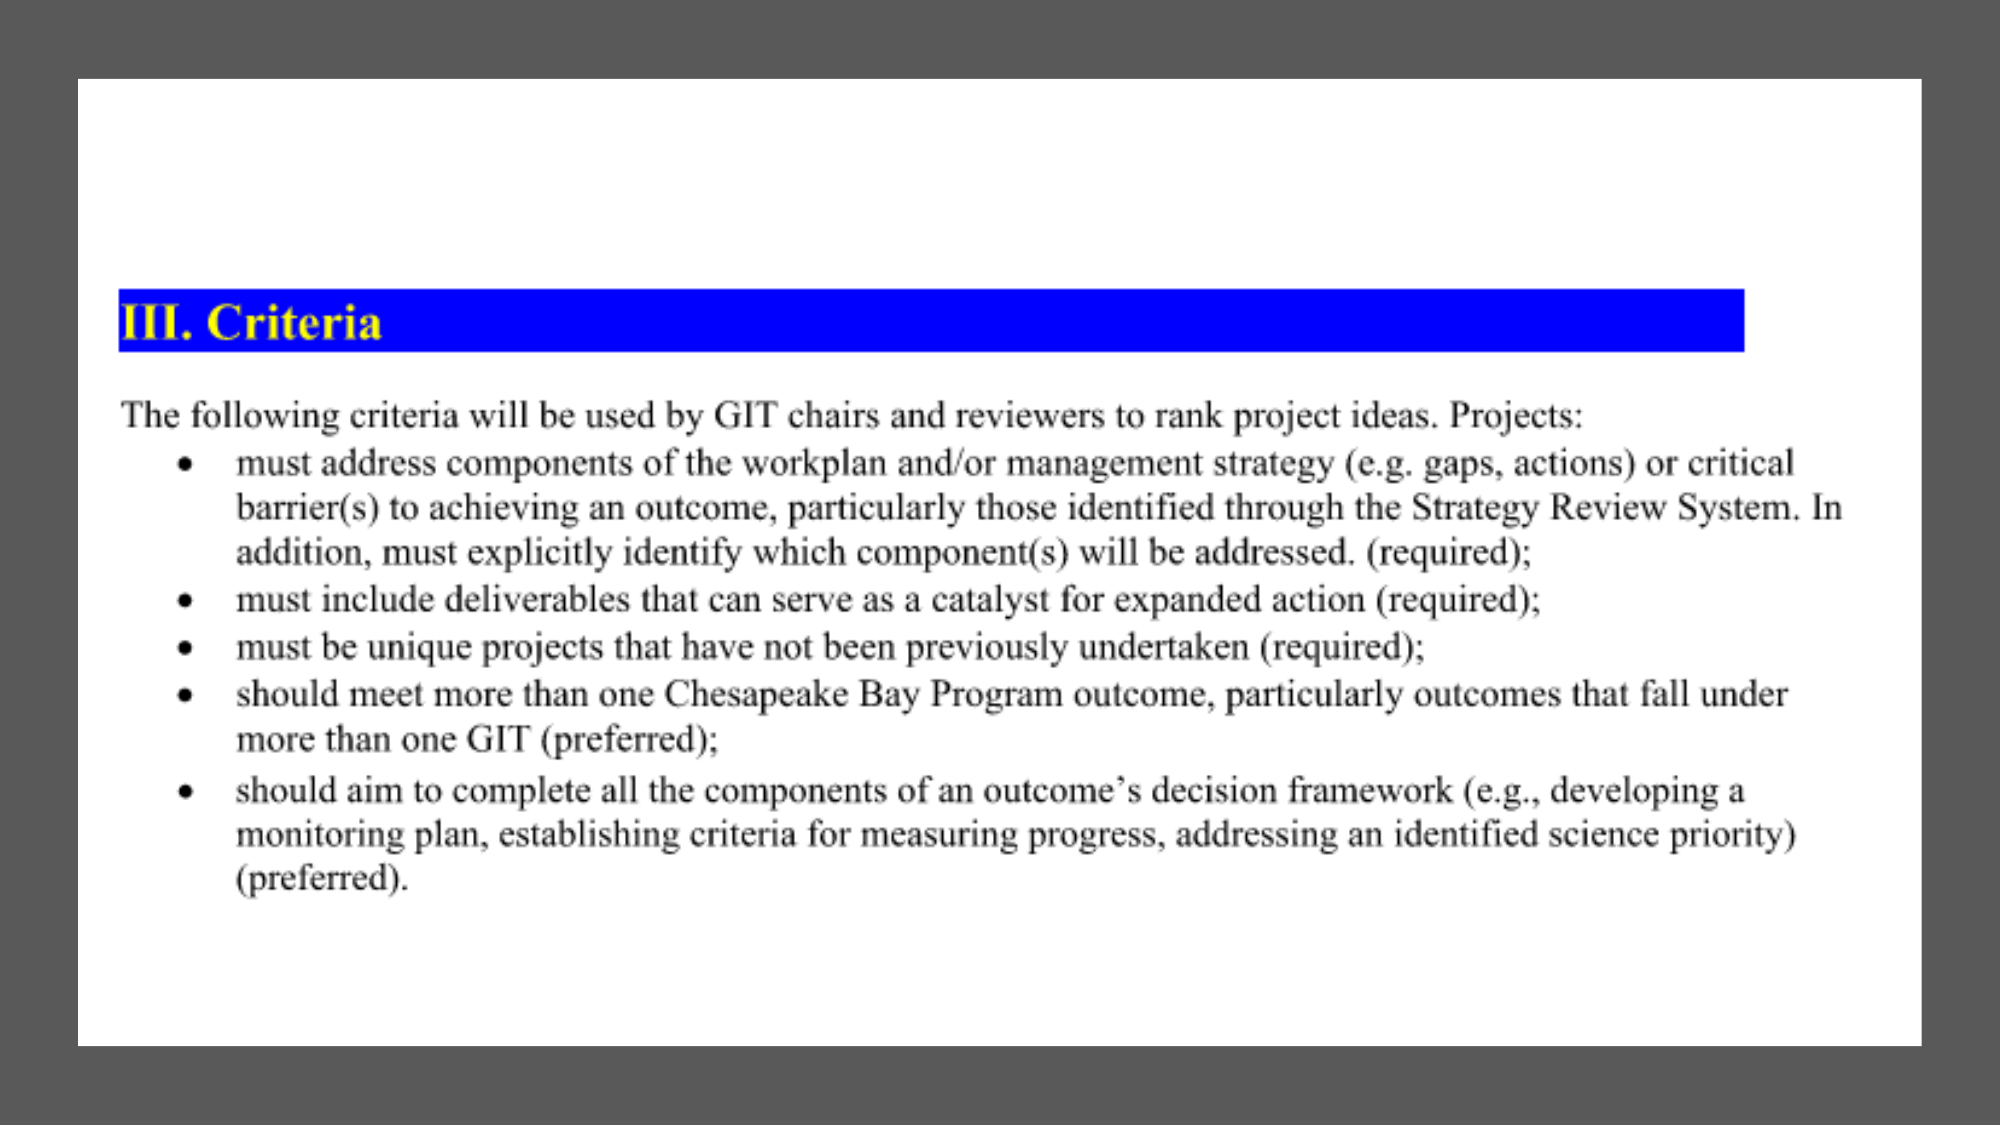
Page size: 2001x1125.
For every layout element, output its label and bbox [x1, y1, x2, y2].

text_box [0, 0, 2000, 1125]
picture [91, 280, 1895, 946]
text_box [77, 78, 1923, 1047]
